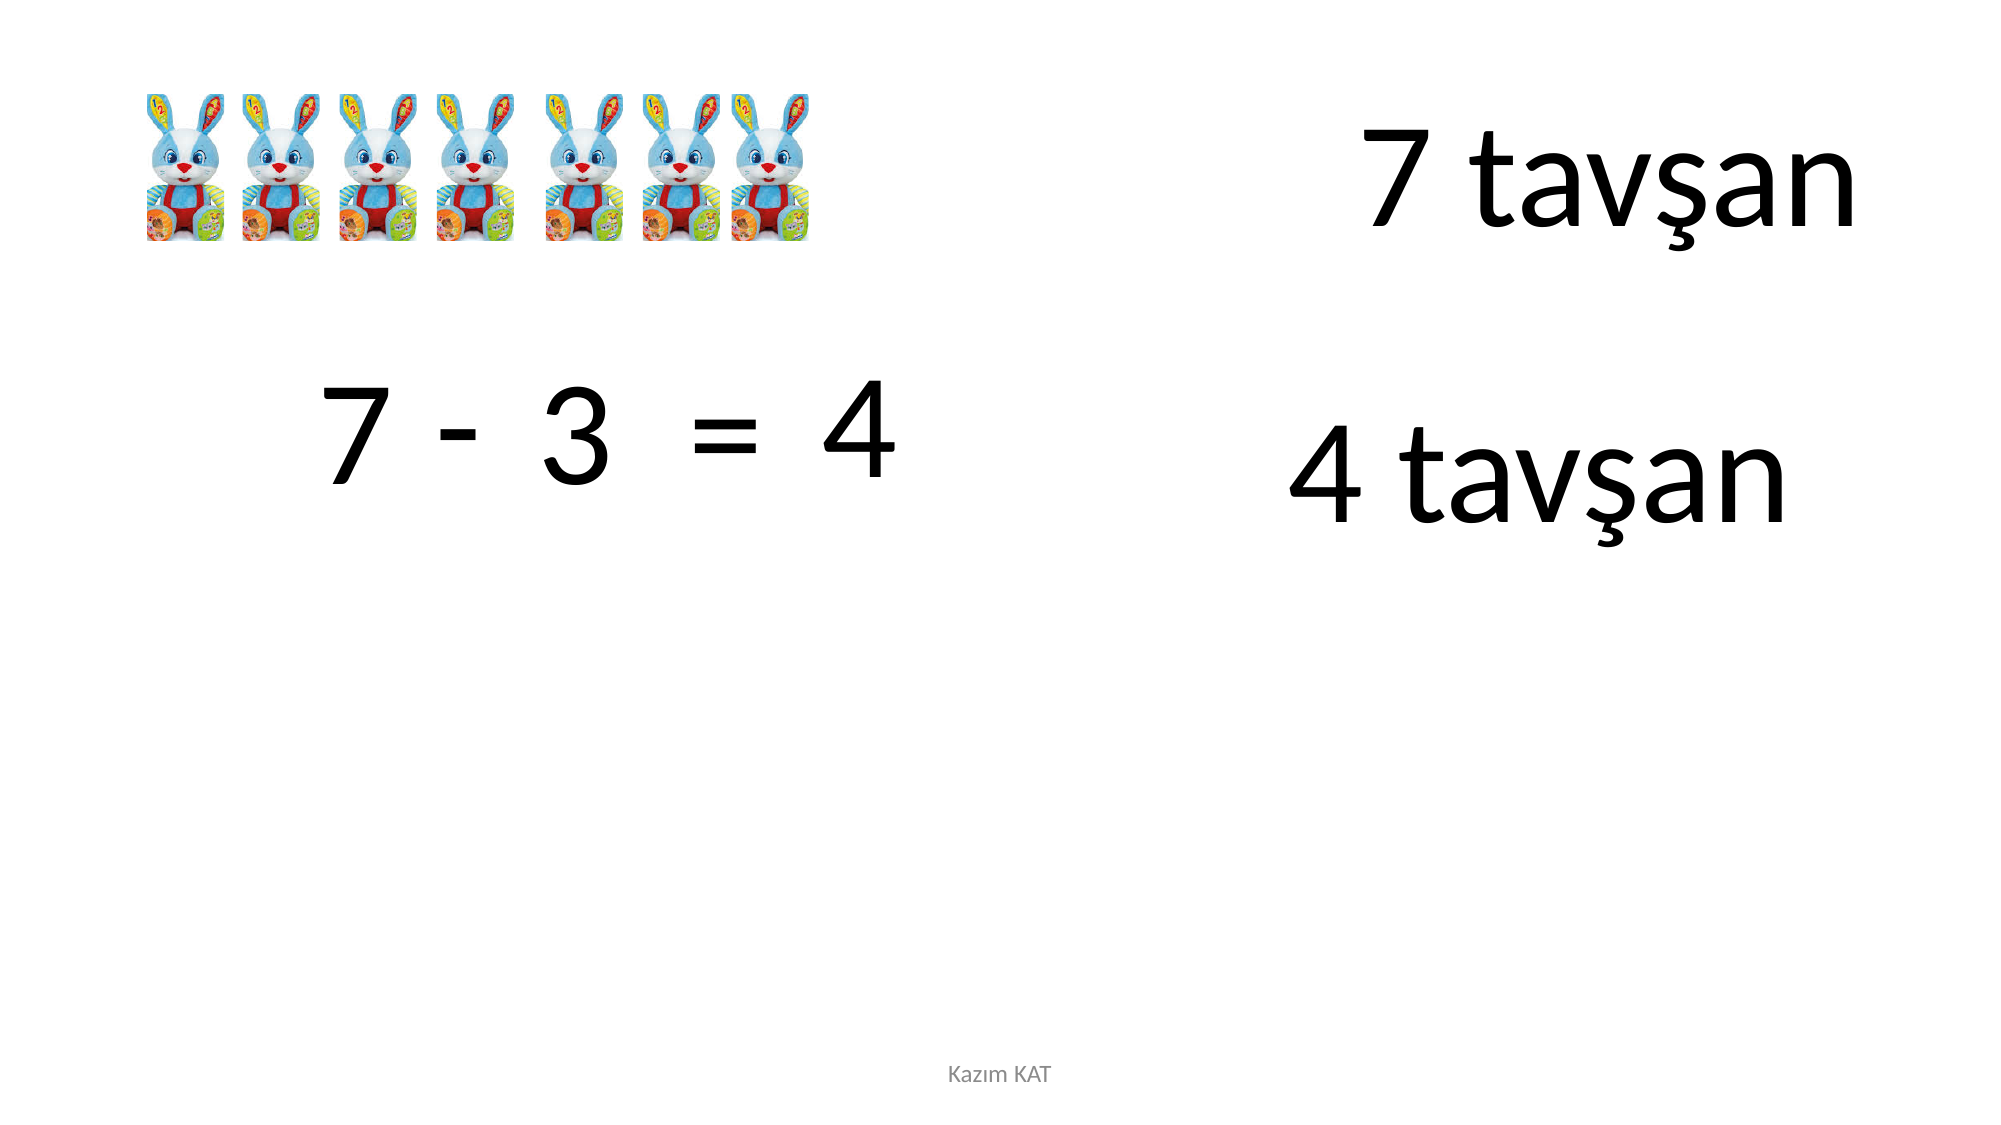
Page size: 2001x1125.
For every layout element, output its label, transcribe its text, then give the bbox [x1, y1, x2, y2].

picture [545, 94, 623, 241]
text_box = [674, 326, 784, 522]
picture [642, 94, 720, 241]
text_box 3 [522, 326, 674, 522]
picture [436, 94, 514, 241]
picture [147, 94, 225, 241]
picture [339, 94, 417, 241]
text_box 7 [302, 326, 462, 522]
picture [731, 94, 809, 241]
text_box 7 tavşan [1342, 69, 2000, 264]
text_box 4 tavşan [1272, 365, 1930, 561]
text_box 4 [806, 319, 901, 515]
footer Kazım KAT [662, 1042, 1338, 1103]
picture [242, 94, 320, 241]
text_box - [420, 319, 530, 515]
